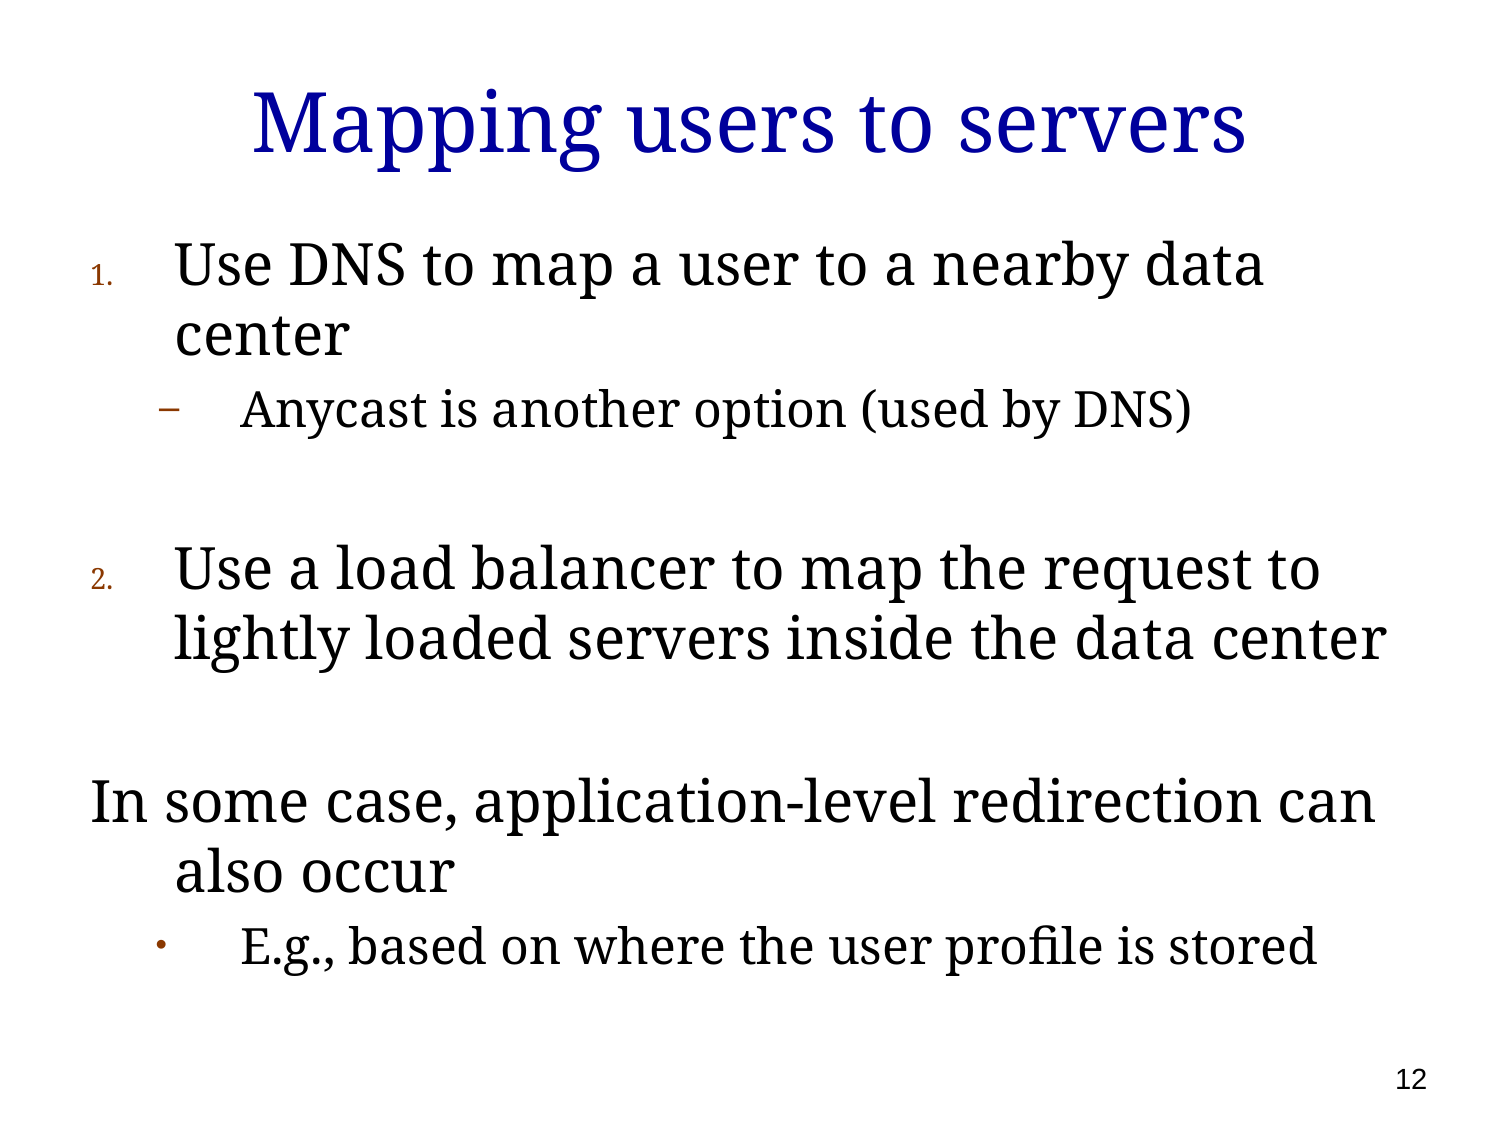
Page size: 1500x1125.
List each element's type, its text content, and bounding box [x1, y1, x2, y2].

list Use DNS to map a user to a nearby data center Anycast is another option (used by DNS) Use a load balancer to map the request to lightly loaded servers inside the data center In some case, application-level redirection can also occur E.g., based on where the user profile is stored [74, 219, 1426, 963]
title Mapping users to servers [74, 47, 1426, 191]
slide_number 12 [1092, 1024, 1443, 1103]
